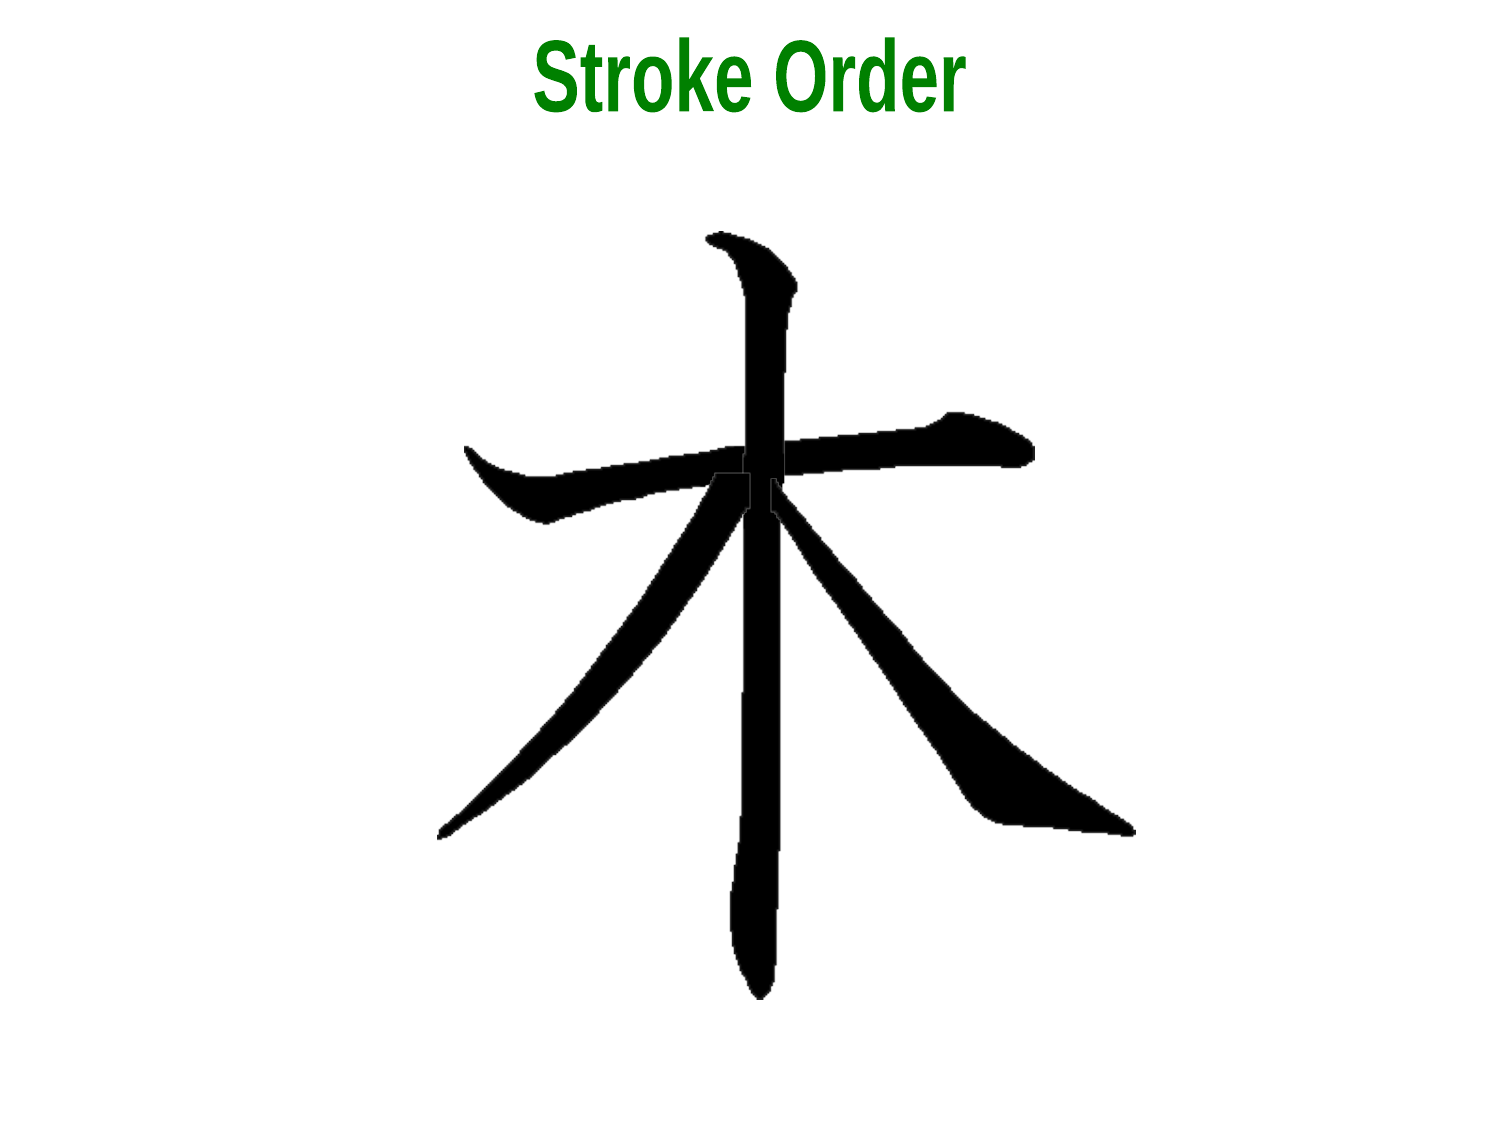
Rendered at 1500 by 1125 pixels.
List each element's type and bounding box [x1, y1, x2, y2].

picture [437, 230, 1136, 1001]
